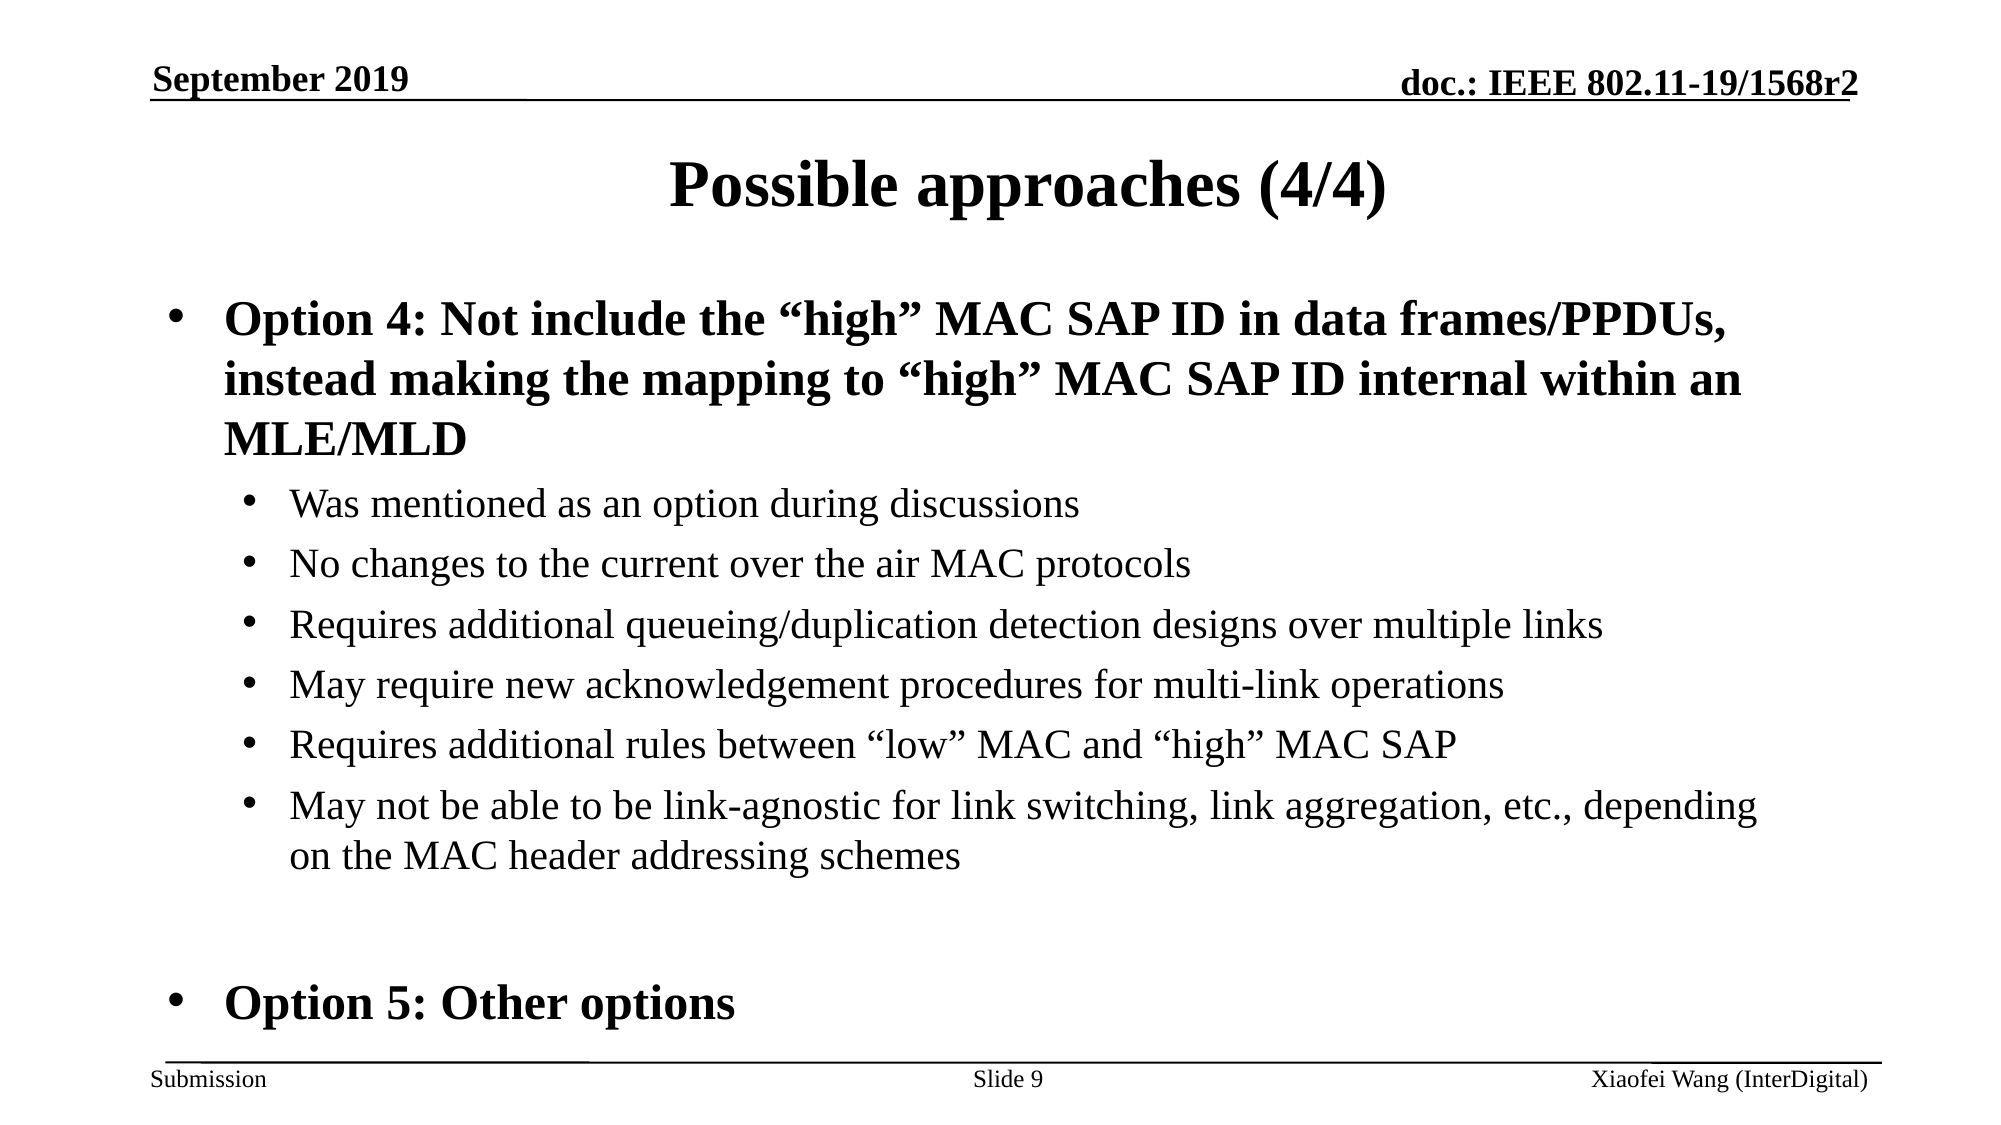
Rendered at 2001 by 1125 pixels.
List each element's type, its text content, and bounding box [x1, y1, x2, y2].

footer Xiaofei Wang (InterDigital) [1171, 1061, 1869, 1093]
list Option 4: Not include the “high” MAC SAP ID in data frames/PPDUs, instead making the mapping to “high” MAC SAP ID internal within an MLE/MLD Was mentioned as an option during discussions No changes to the current over the air MAC protocols Requires additional queueing/duplication detection designs over multiple links May require new acknowledgement procedures for multi-link operations Requires additional rules between “low” MAC and “high” MAC SAP May not be able to be link-agnostic for link switching, link aggregation, etc., depending on the MAC header addressing schemes Option 5: Other options [152, 277, 1792, 953]
slide_number Slide 9 [950, 1061, 1067, 1123]
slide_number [152, 54, 563, 100]
title Possible approaches (4/4) [255, 92, 1804, 268]
